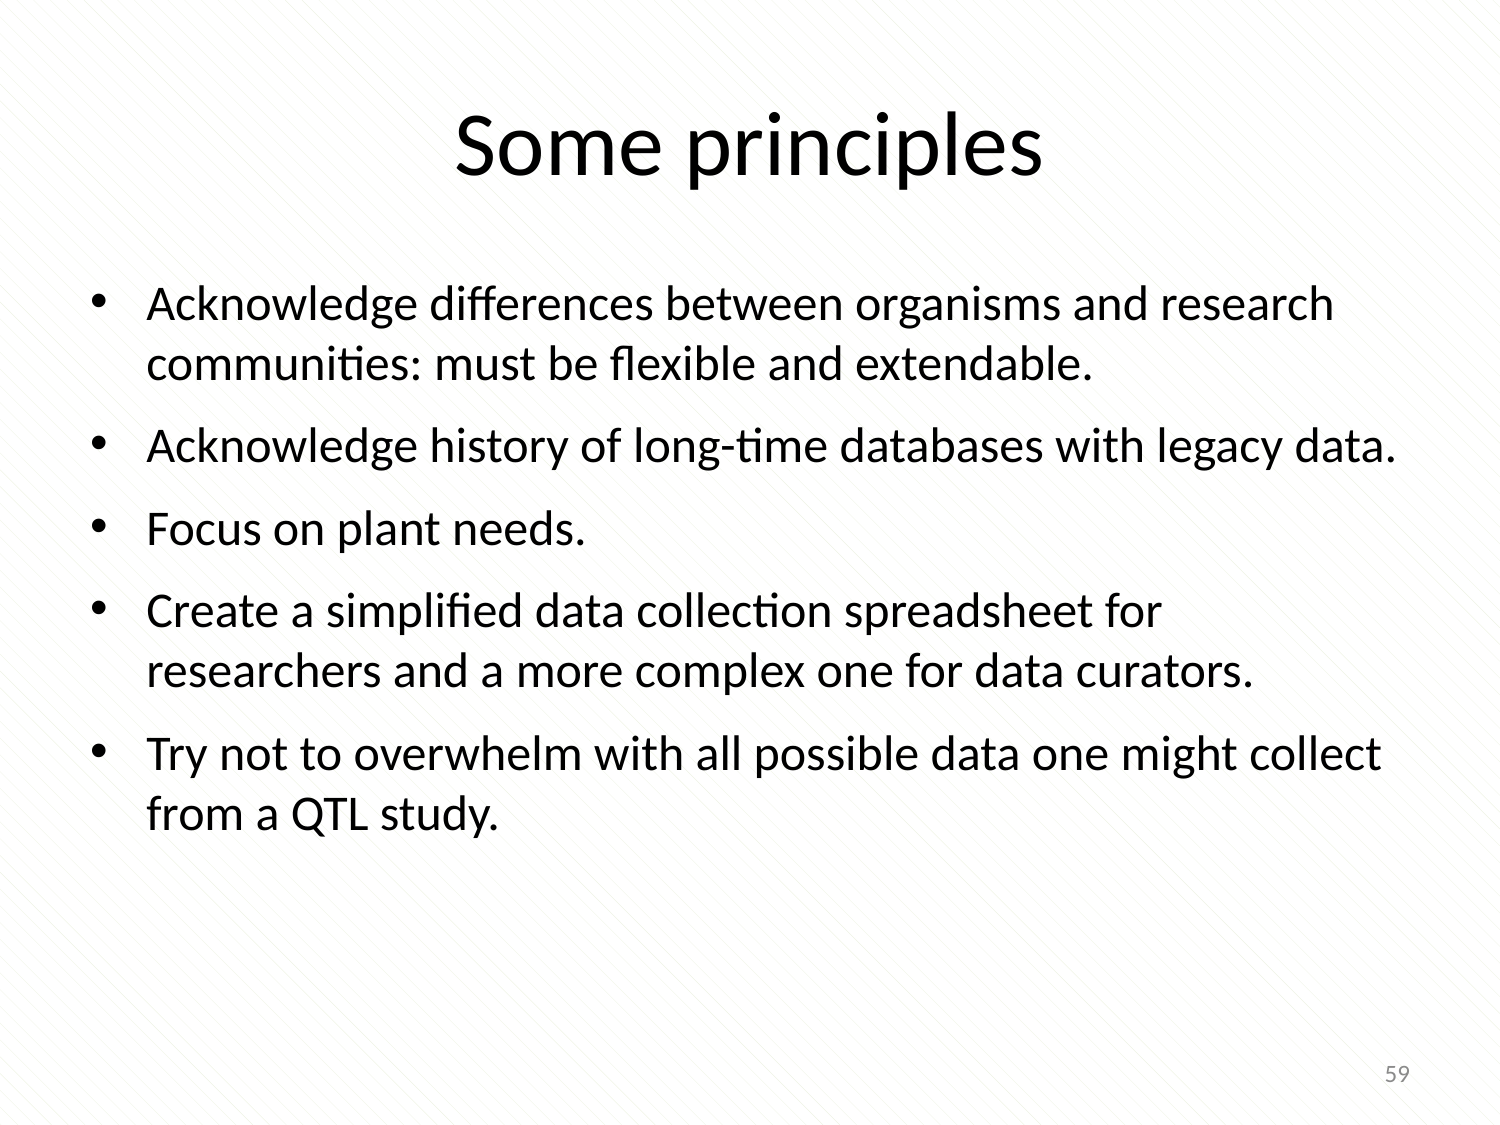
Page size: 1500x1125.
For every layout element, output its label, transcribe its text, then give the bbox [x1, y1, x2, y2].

slide_number 59 [1074, 1042, 1425, 1103]
title Some principles [75, 45, 1425, 233]
list Acknowledge differences between organisms and research communities: must be flexible and extendable. Acknowledge history of long-time databases with legacy data. Focus on plant needs. Create a simplified data collection spreadsheet for researchers and a more complex one for data curators. Try not to overwhelm with all possible data one might collect from a QTL study. [75, 262, 1425, 1005]
